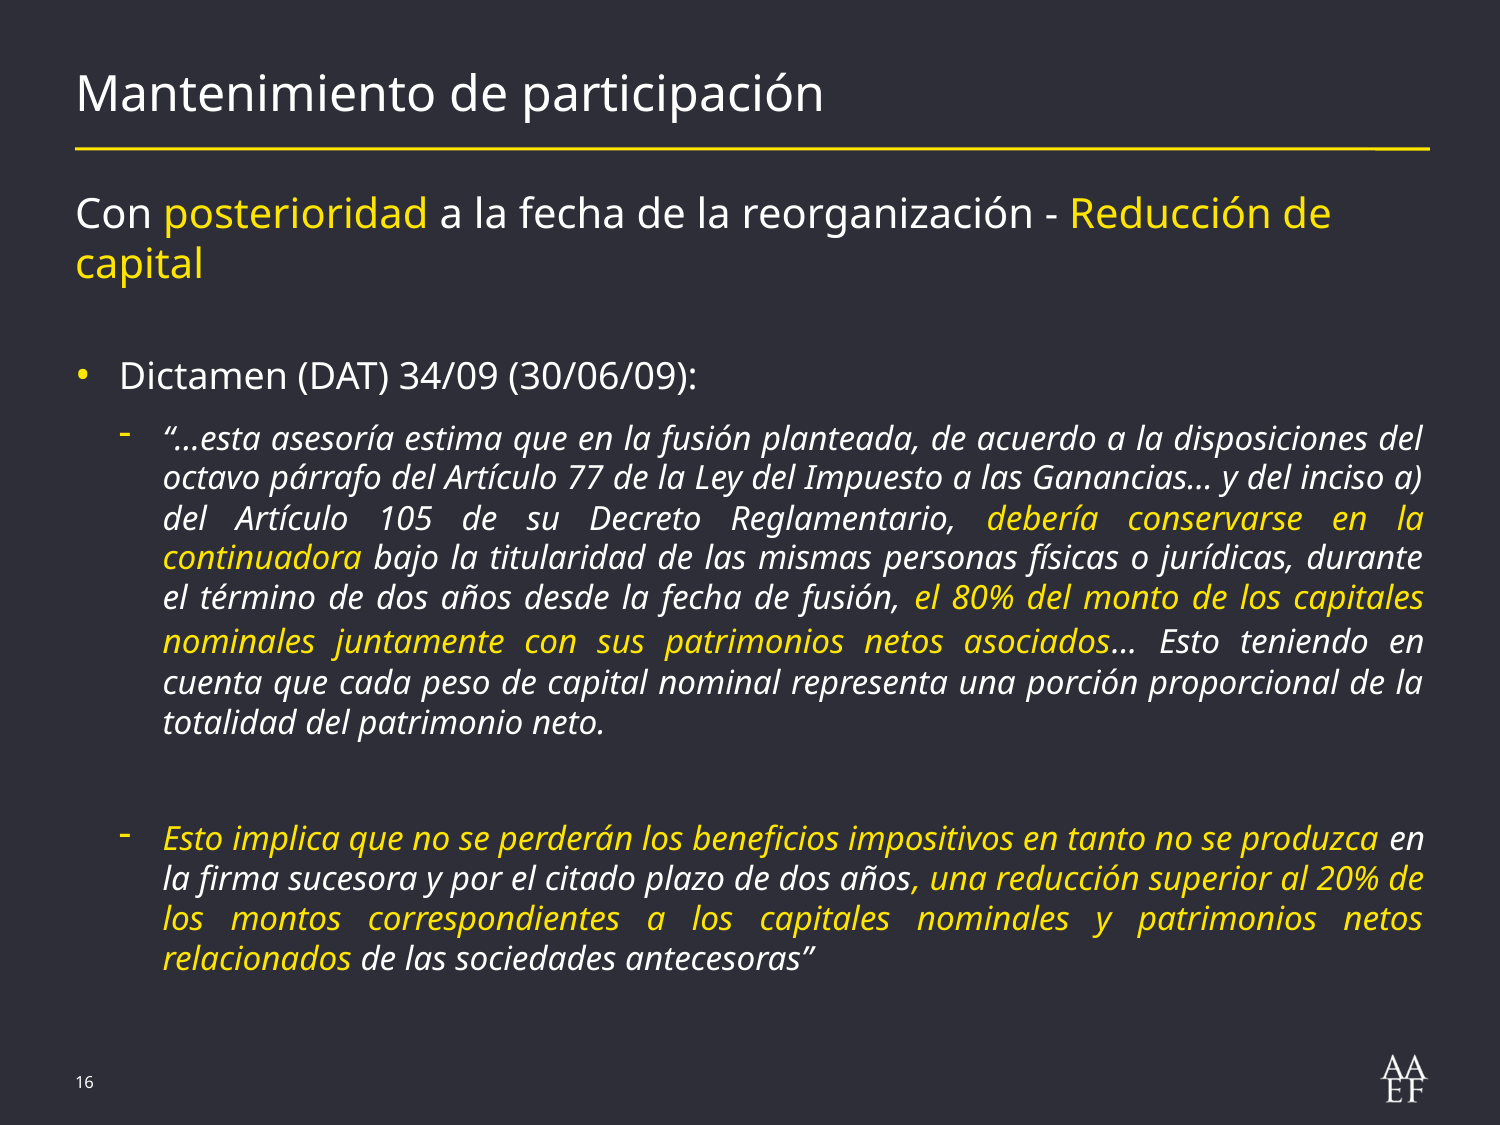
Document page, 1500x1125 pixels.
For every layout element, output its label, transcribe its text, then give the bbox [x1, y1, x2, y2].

picture [1369, 1050, 1436, 1104]
slide_number 16 [75, 1068, 184, 1099]
list Con posterioridad a la fecha de la reorganización - Reducción de capital Dictamen (DAT) 34/09 (30/06/09): “…esta asesoría estima que en la fusión planteada, de acuerdo a la disposiciones del octavo párrafo del Artículo 77 de la Ley del Impuesto a las Ganancias… y del inciso a) del Artículo 105 de su Decreto Reglamentario, debería conservarse en la continuadora bajo la titularidad de las mismas personas físicas o jurídicas, durante el término de dos años desde la fecha de fusión, el 80% del monto de los capitales nominales juntamente con sus patrimonios netos asociados… Esto teniendo en cuenta que cada peso de capital nominal representa una porción proporcional de la totalidad del patrimonio neto. Esto implica que no se perderán los beneficios impositivos en tanto no se produzca en la firma sucesora y por el citado plazo de dos años, una reducción superior al 20% de los montos correspondientes a los capitales nominales y patrimonios netos relacionados de las sociedades antecesoras” [75, 186, 1425, 999]
title Mantenimiento de participación [75, 48, 1425, 146]
